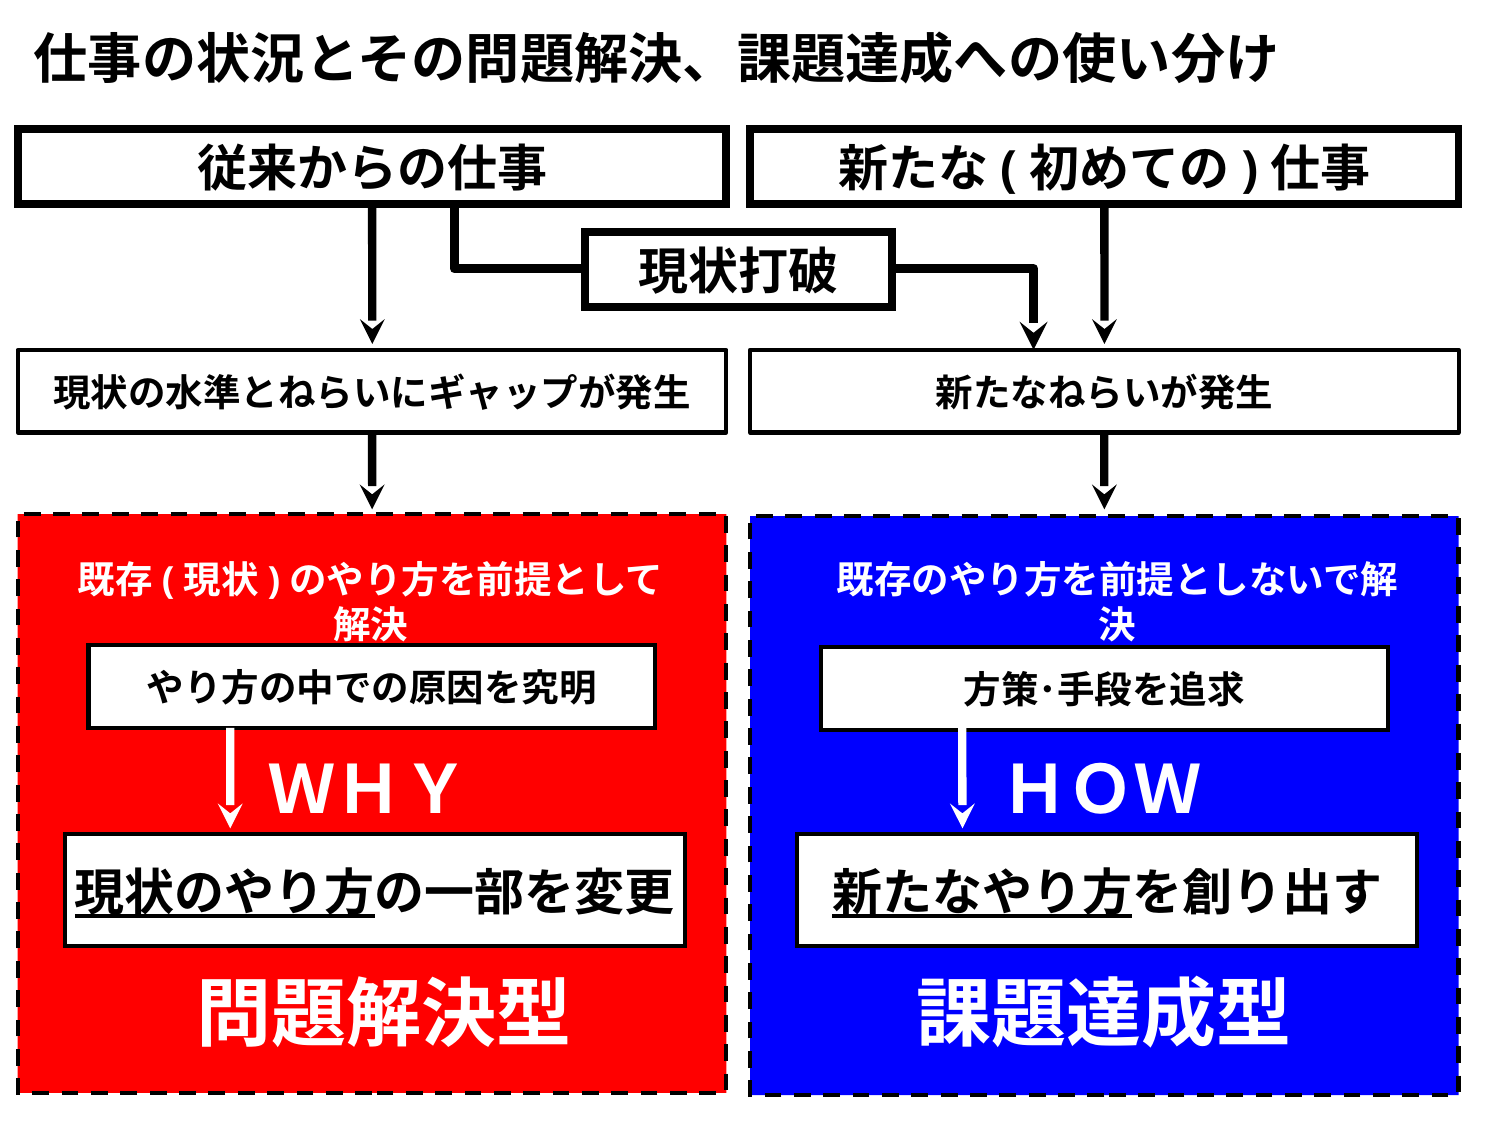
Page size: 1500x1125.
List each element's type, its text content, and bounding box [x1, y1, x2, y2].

text_box 従来からの仕事 [17, 129, 727, 205]
text_box [17, 514, 727, 1093]
text_box やり方の中での原因を究明 [88, 654, 656, 728]
text_box [1098, 496, 1111, 510]
text_box [224, 815, 230, 828]
text_box 現状打破 [584, 232, 892, 308]
text_box [863, 268, 1040, 349]
text_box 新たなやり方を創り出す [797, 834, 1418, 947]
text_box 現状のやり方の一部を変更 [64, 834, 685, 947]
text_box 方策･手段を追求 [820, 654, 1388, 730]
text_box 問題解決型 [183, 976, 585, 1065]
text_box [750, 516, 1459, 1096]
text_box [1098, 331, 1111, 344]
text_box [454, 208, 584, 270]
text_box 現状の水準とねらいにギャップが発生 [17, 349, 727, 433]
text_box [365, 496, 379, 510]
text_box 新たなねらいが発生 [750, 349, 1459, 433]
text_box [956, 815, 962, 828]
text_box 仕事の状況とその問題解決、課題達成への使い分け [19, 16, 1424, 97]
text_box [366, 331, 379, 344]
text_box 新たな(初めての)仕事 [750, 129, 1459, 205]
text_box 既存のやり方を前提としないで解決 [811, 548, 1424, 654]
text_box 既存(現状)のやり方を前提として解決 [53, 548, 688, 654]
text_box ＨＯＷ [962, 739, 1241, 835]
text_box ＷＨＹ [230, 739, 508, 835]
text_box 課題達成型 [903, 976, 1306, 1065]
